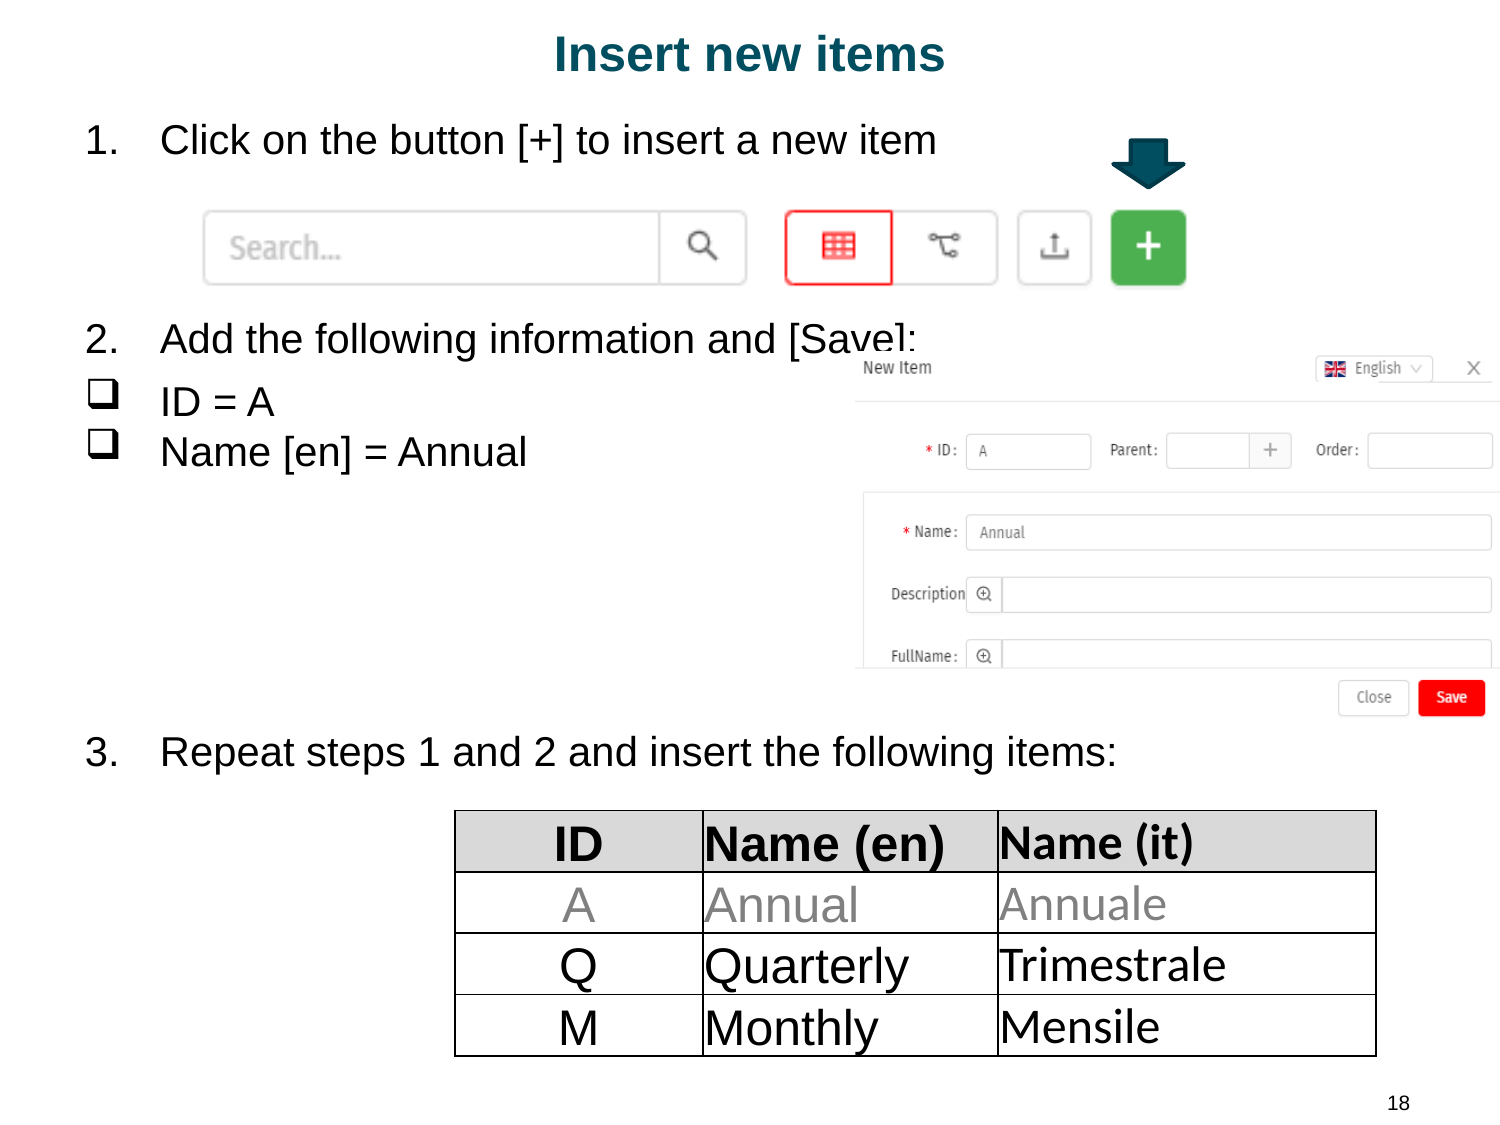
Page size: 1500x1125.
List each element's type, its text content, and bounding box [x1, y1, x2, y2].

text_box [1111, 138, 1186, 190]
table_cell Annuale [999, 873, 1375, 932]
picture [187, 198, 1222, 305]
text_box Click on the button [+] to insert a new item [70, 105, 1423, 171]
table_header Name (it) [999, 811, 1375, 871]
table_header Name (en) [704, 811, 997, 871]
table_cell Trimestrale [999, 934, 1375, 994]
table_cell Quarterly [704, 934, 997, 994]
text_box Add the following information and [Save]: ID = A Name [en] = Annual Repeat steps 1 and 2 and insert the following items: [70, 304, 1423, 783]
slide_number 18 [1074, 1082, 1425, 1125]
table_cell M [456, 995, 702, 1055]
table_cell Annual [704, 873, 997, 932]
table_cell Mensile [999, 995, 1375, 1055]
picture [855, 351, 1500, 722]
table_cell Q [456, 934, 702, 994]
title Insert new items [75, 20, 1425, 82]
table_header ID [456, 811, 702, 871]
table_cell A [456, 873, 702, 932]
table_cell Monthly [704, 995, 997, 1055]
